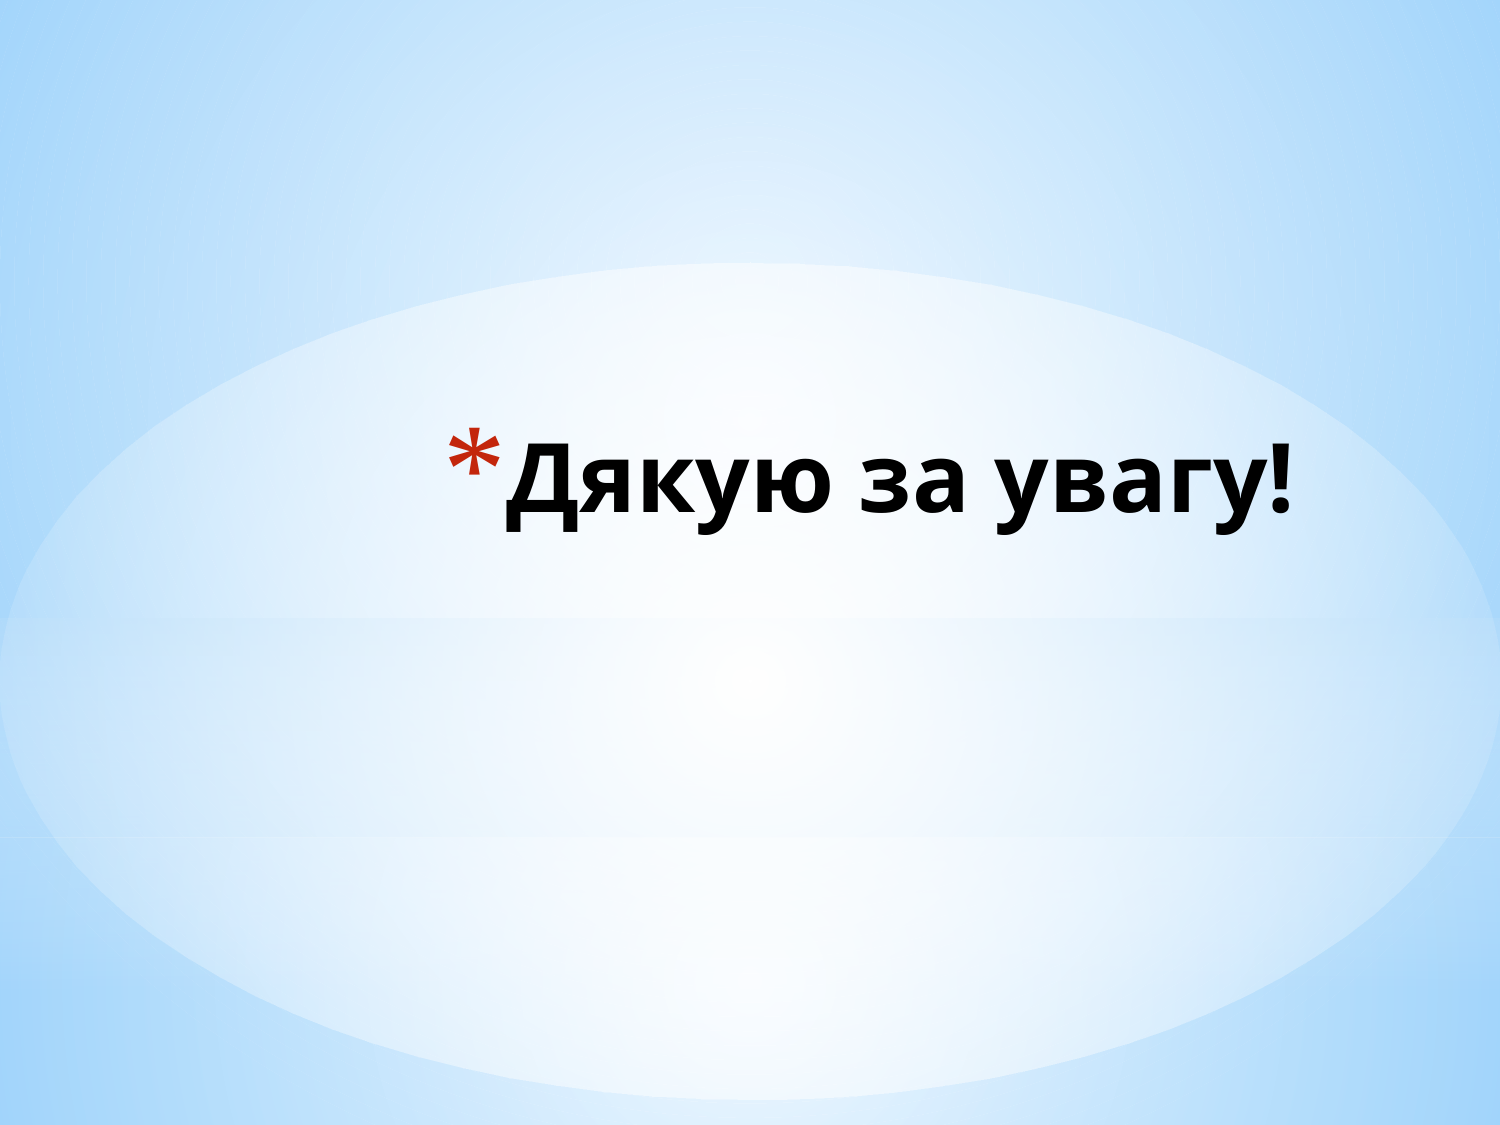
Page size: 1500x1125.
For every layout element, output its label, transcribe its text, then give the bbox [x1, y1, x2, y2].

title Дякую за увагу! [242, 408, 1311, 597]
